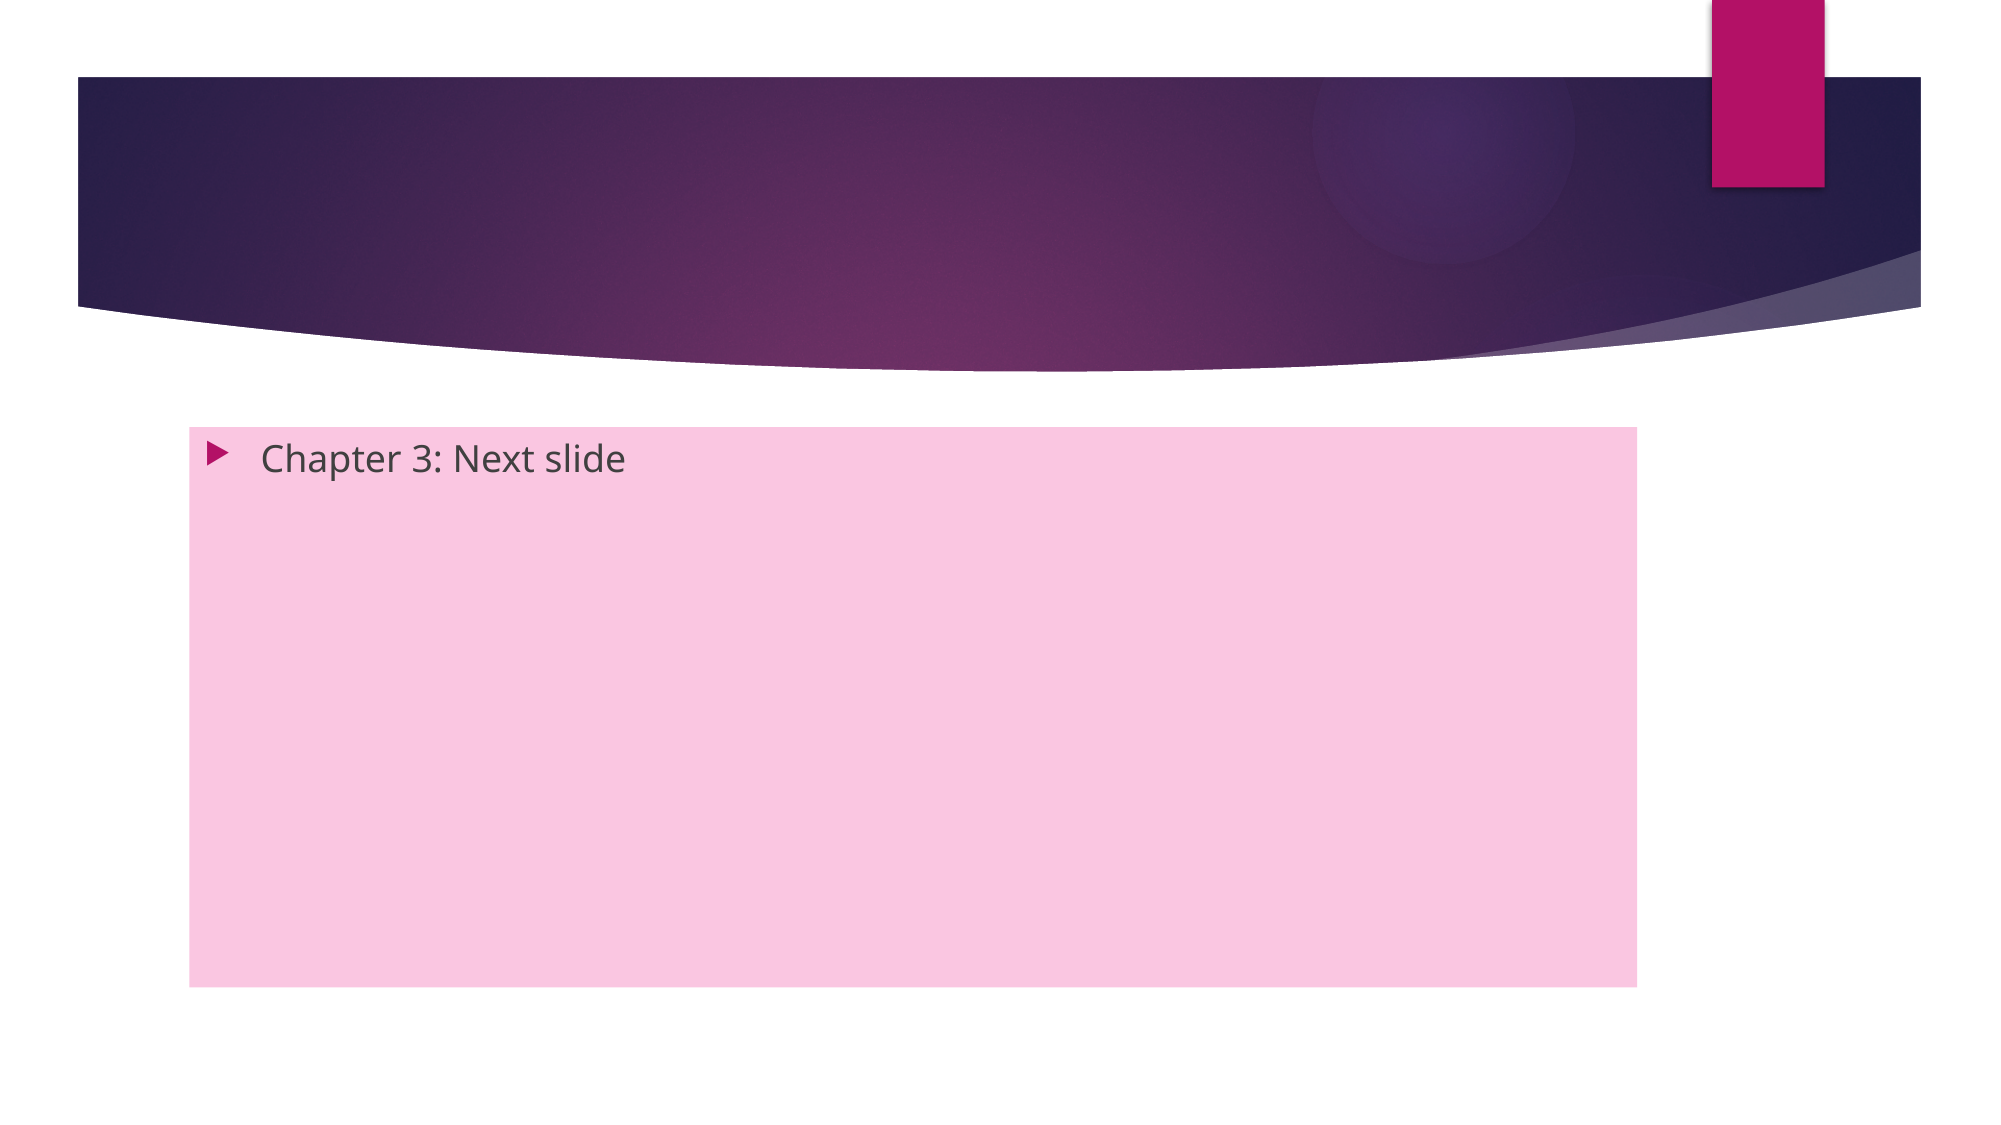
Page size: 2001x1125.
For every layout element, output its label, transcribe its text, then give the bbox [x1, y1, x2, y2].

list Chapter 3: Next slide [189, 427, 1638, 988]
